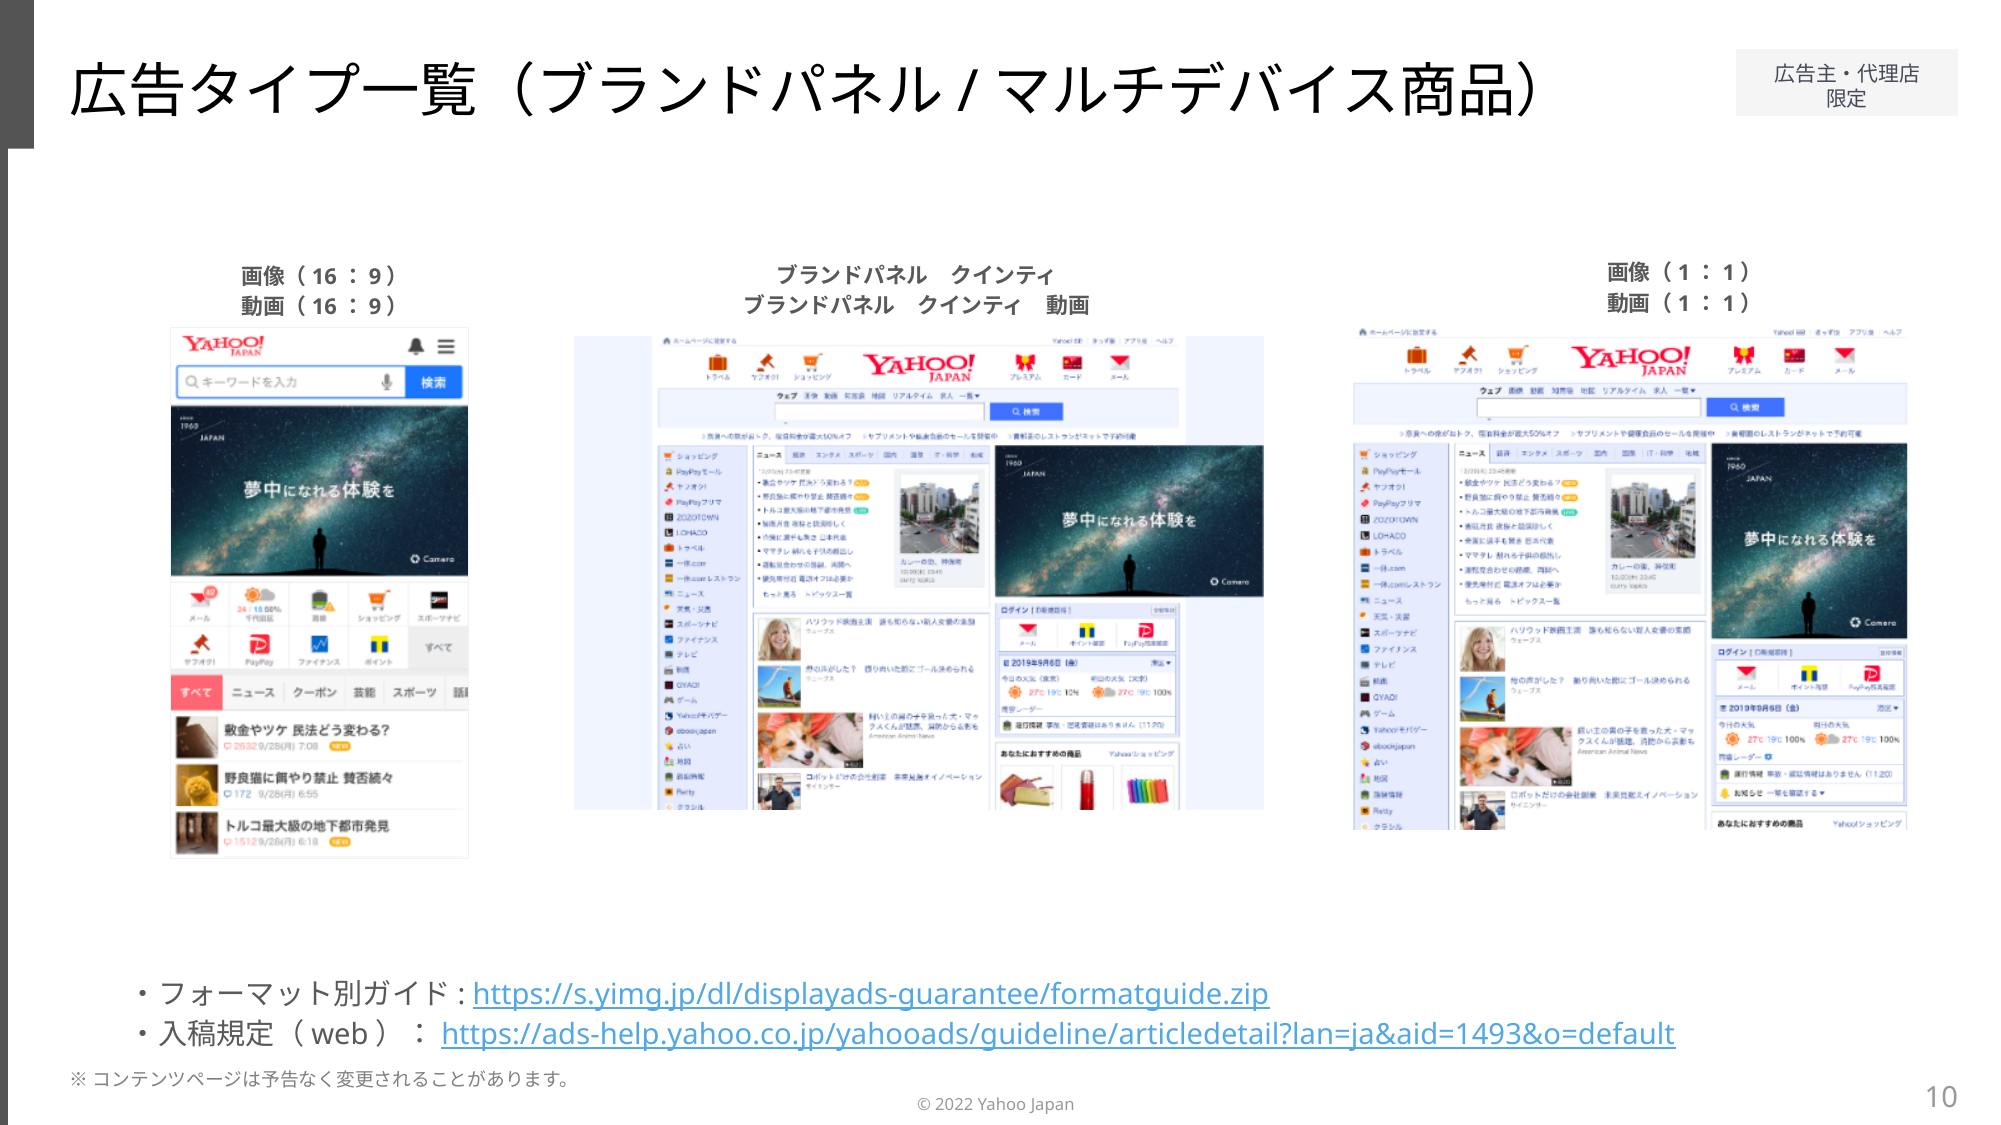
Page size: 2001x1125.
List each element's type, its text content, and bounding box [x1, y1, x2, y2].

text_box 画像（16：9） 動画（16：9） [226, 251, 424, 325]
picture [169, 326, 470, 859]
text_box ※コンテンツページは予告なく変更されることがあります。 [54, 1060, 1406, 1098]
list 広告タイプ一覧（ブランドパネル/マルチデバイス商品） [54, 21, 1656, 155]
text_box ・フォーマット別ガイド: https://s.yimg.jp/dl/displayads-guarantee/formatguide.zip ・入稿規定（web）：https://ads-help.yahoo.co.jp/yahooads/guideline/articledetail?lan=ja&aid=1493&o=default [114, 967, 2000, 1063]
slide_number 10 [1803, 1070, 1973, 1125]
text_box 画像（1：1） 動画（1：1） [1592, 247, 1777, 323]
text_box ブランドパネル クインティ ブランドパネル クインティ 動画 [728, 250, 1106, 326]
picture [574, 327, 1998, 830]
